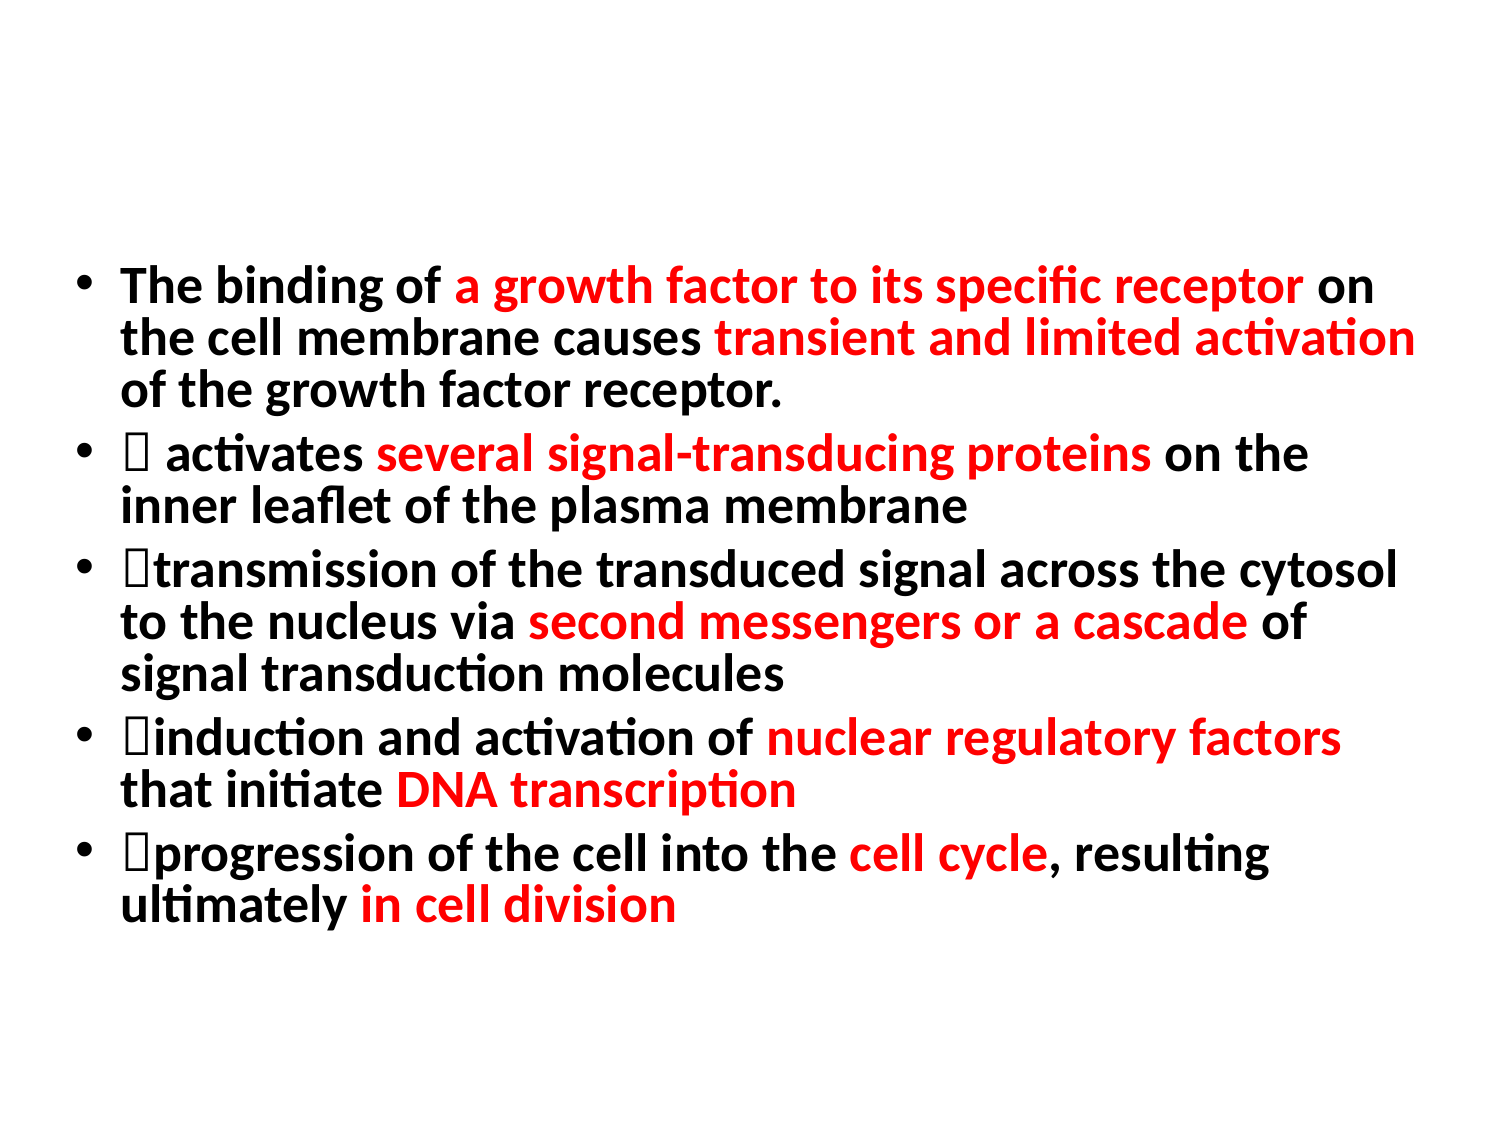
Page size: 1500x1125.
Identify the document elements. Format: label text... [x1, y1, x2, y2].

list The binding of a growth factor to its specific receptor on the cell membrane causes transient and limited activation of the growth factor receptor.  activates several signal-transducing proteins on the inner leaflet of the plasma membrane transmission of the transduced signal across the cytosol to the nucleus via second messengers or a cascade of signal transduction molecules induction and activation of nuclear regulatory factors that initiate DNA transcription progression of the cell into the cell cycle, resulting ultimately in cell division [75, 262, 1425, 1005]
